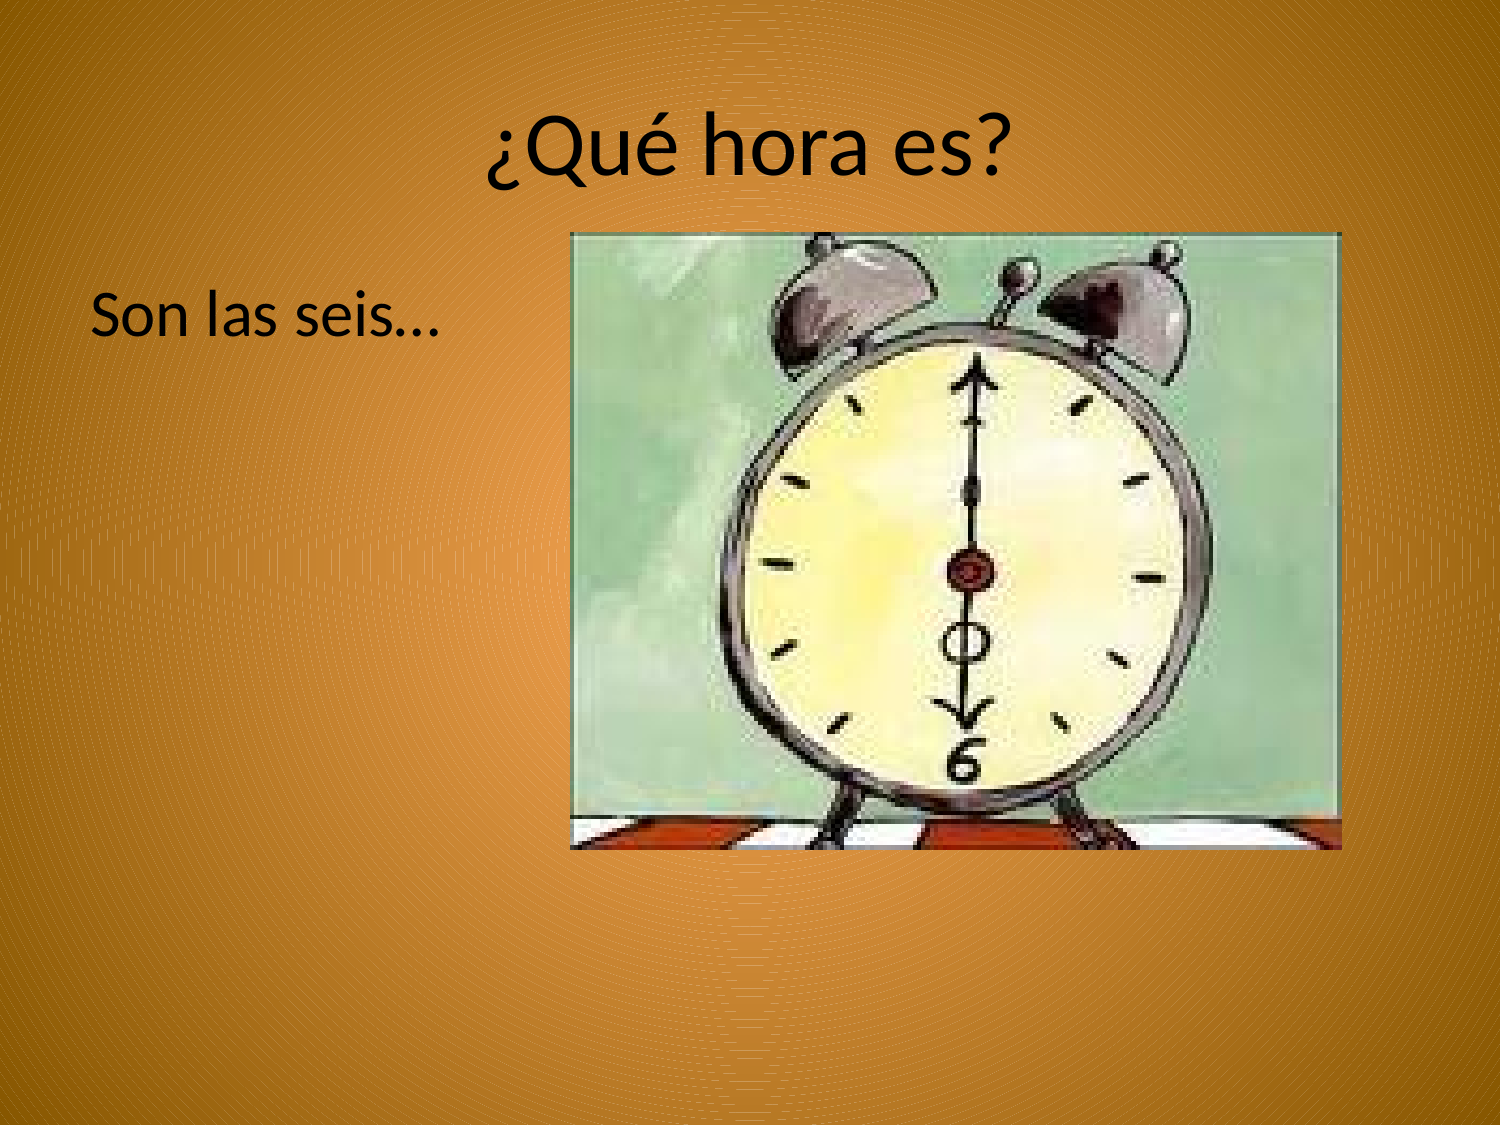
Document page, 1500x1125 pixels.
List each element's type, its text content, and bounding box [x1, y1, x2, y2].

picture [569, 232, 1342, 850]
list Son las seis… [75, 262, 1425, 1005]
title ¿Qué hora es? [75, 45, 1425, 233]
